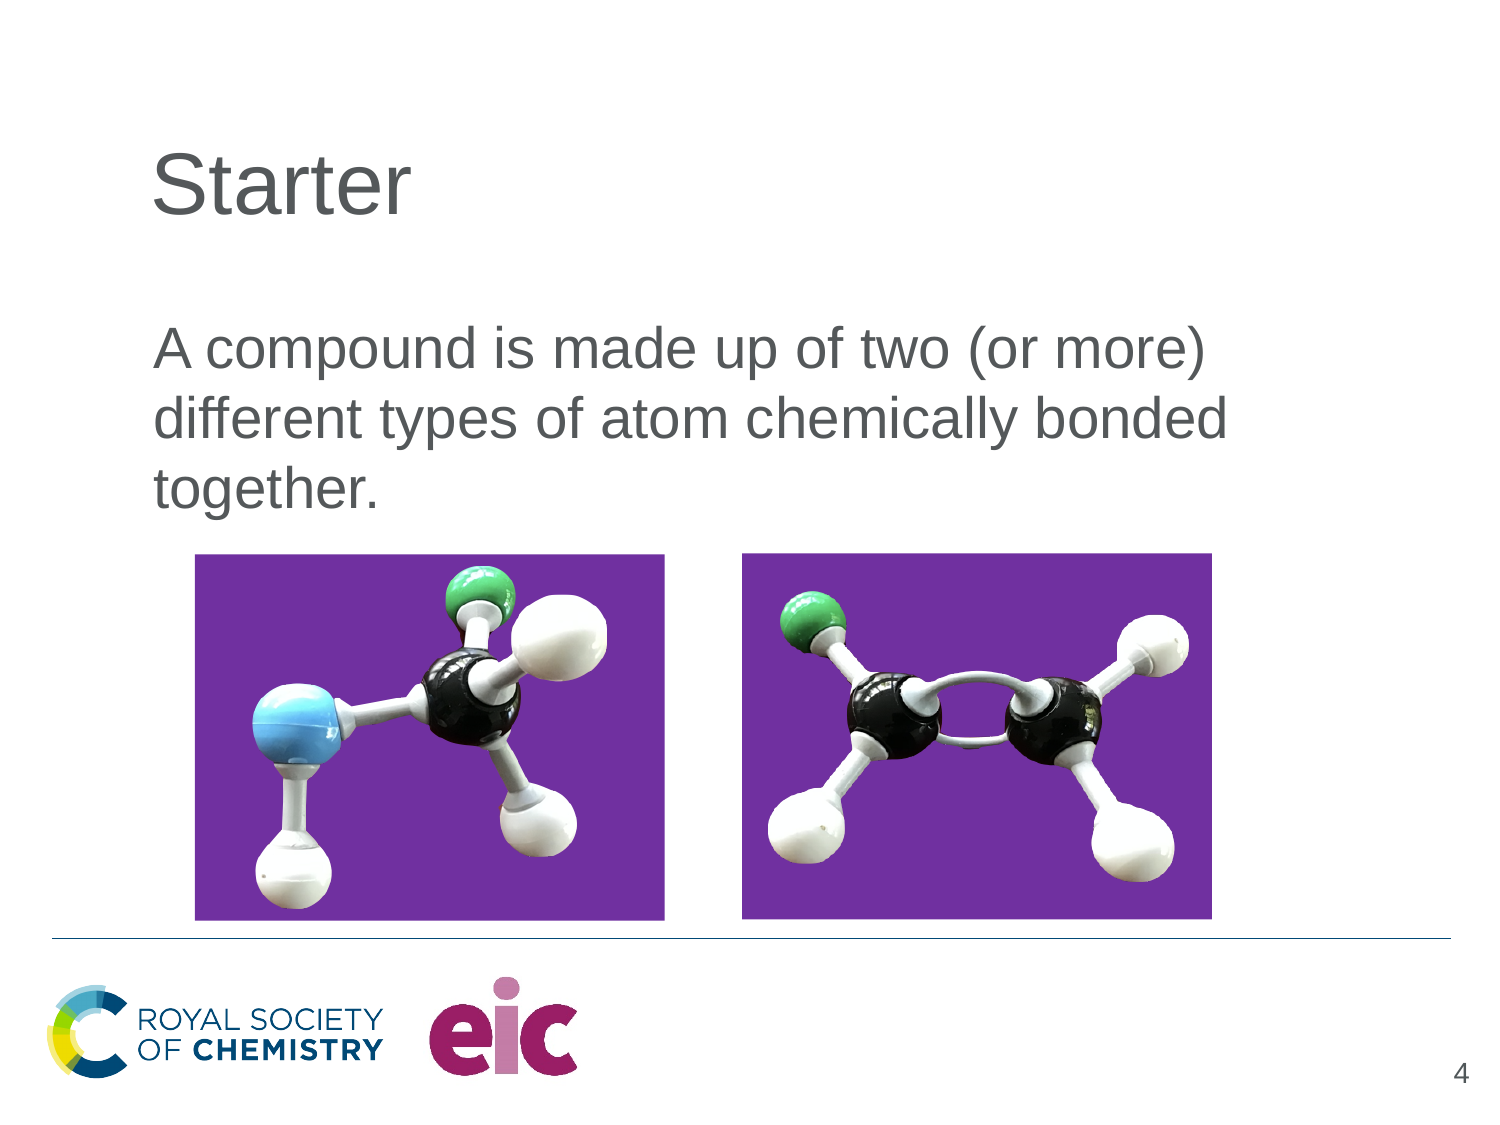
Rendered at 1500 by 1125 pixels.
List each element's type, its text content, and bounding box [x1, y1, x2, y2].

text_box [741, 553, 1212, 920]
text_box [194, 554, 665, 921]
list A compound is made up of two (or more) different types of atom chemically bonded together. [138, 302, 1424, 988]
list Starter [135, 119, 1282, 297]
list 4 [1423, 1046, 1500, 1125]
picture [0, 938, 583, 1125]
